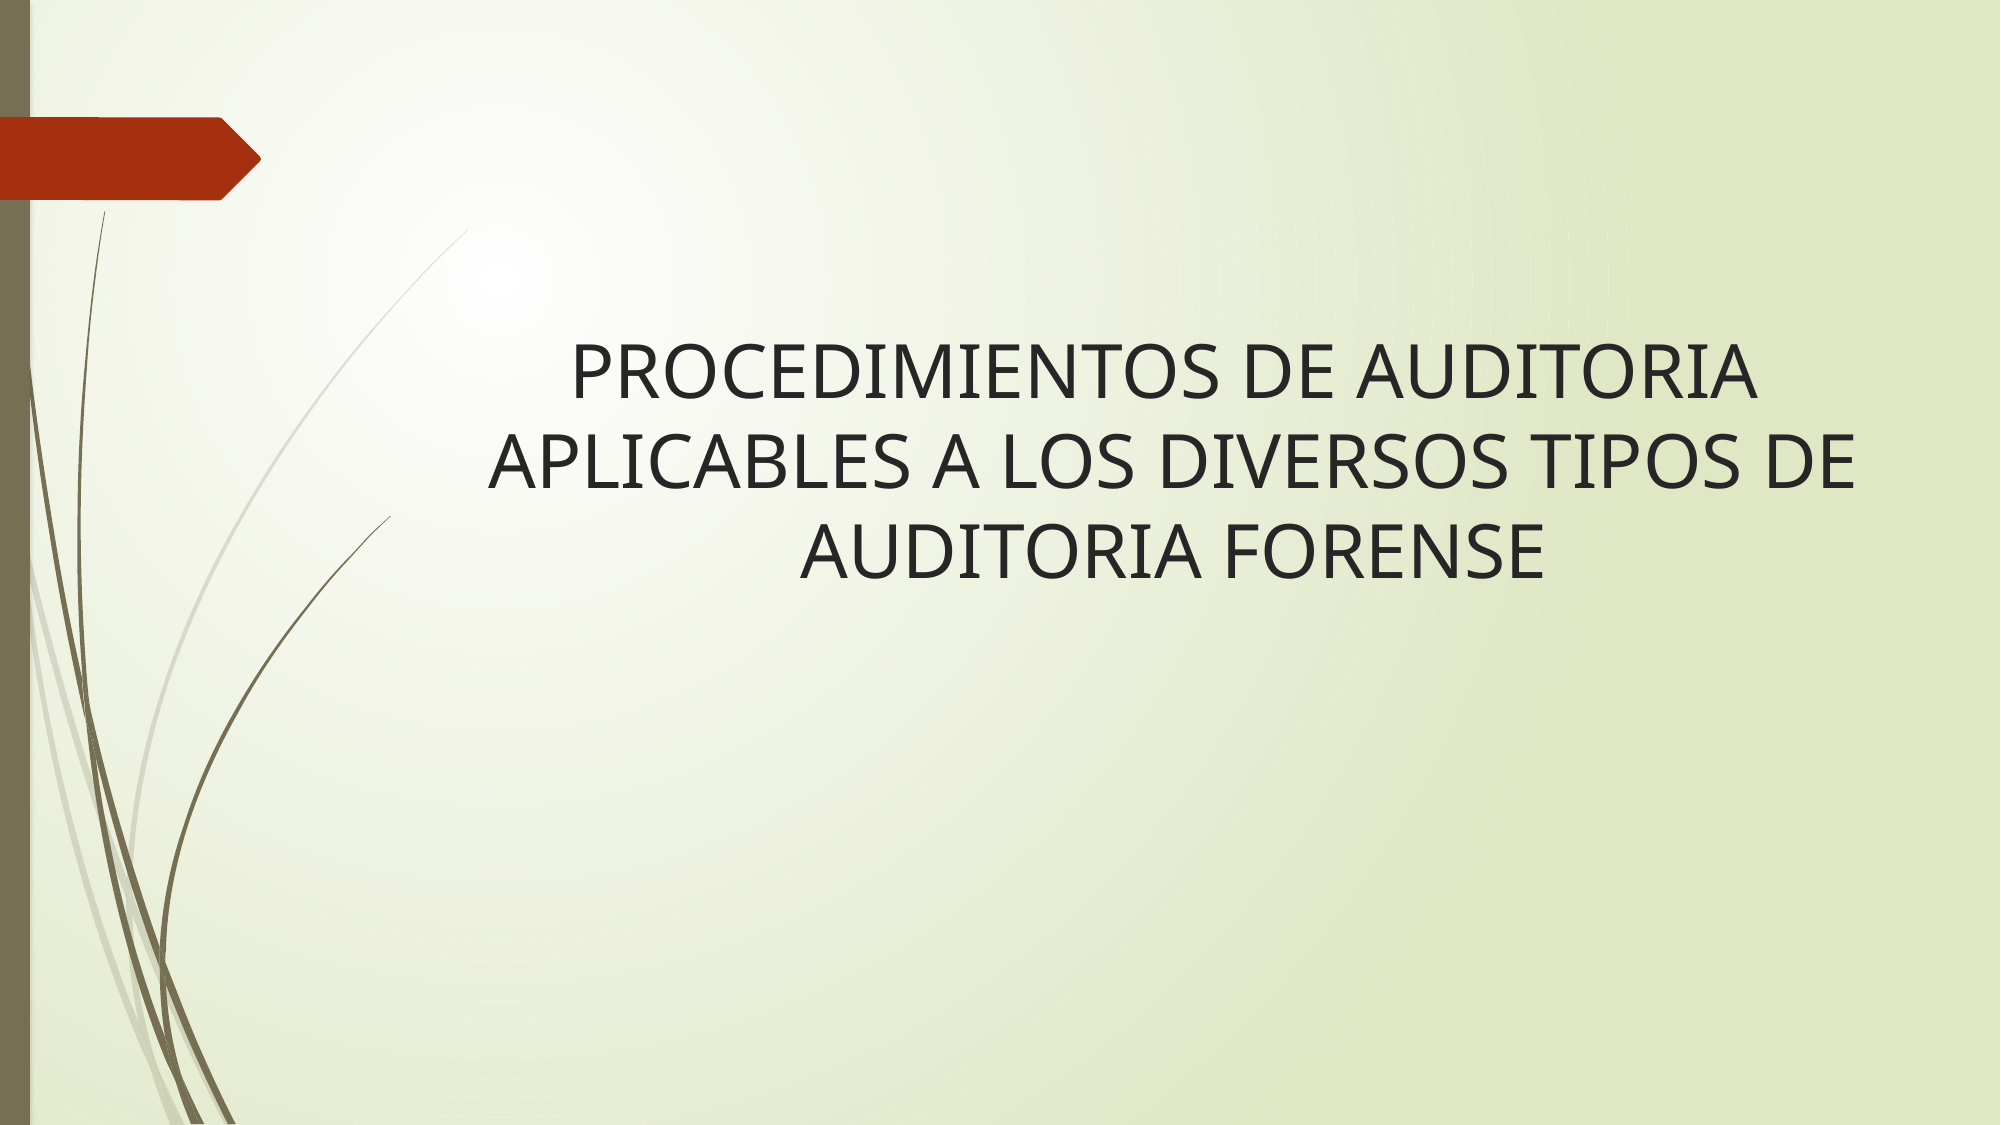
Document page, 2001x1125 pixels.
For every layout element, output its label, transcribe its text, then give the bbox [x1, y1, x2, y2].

title PROCEDIMIENTOS DE AUDITORIA APLICABLES A LOS DIVERSOS TIPOS DE AUDITORIA FORENSE [443, 315, 1905, 640]
